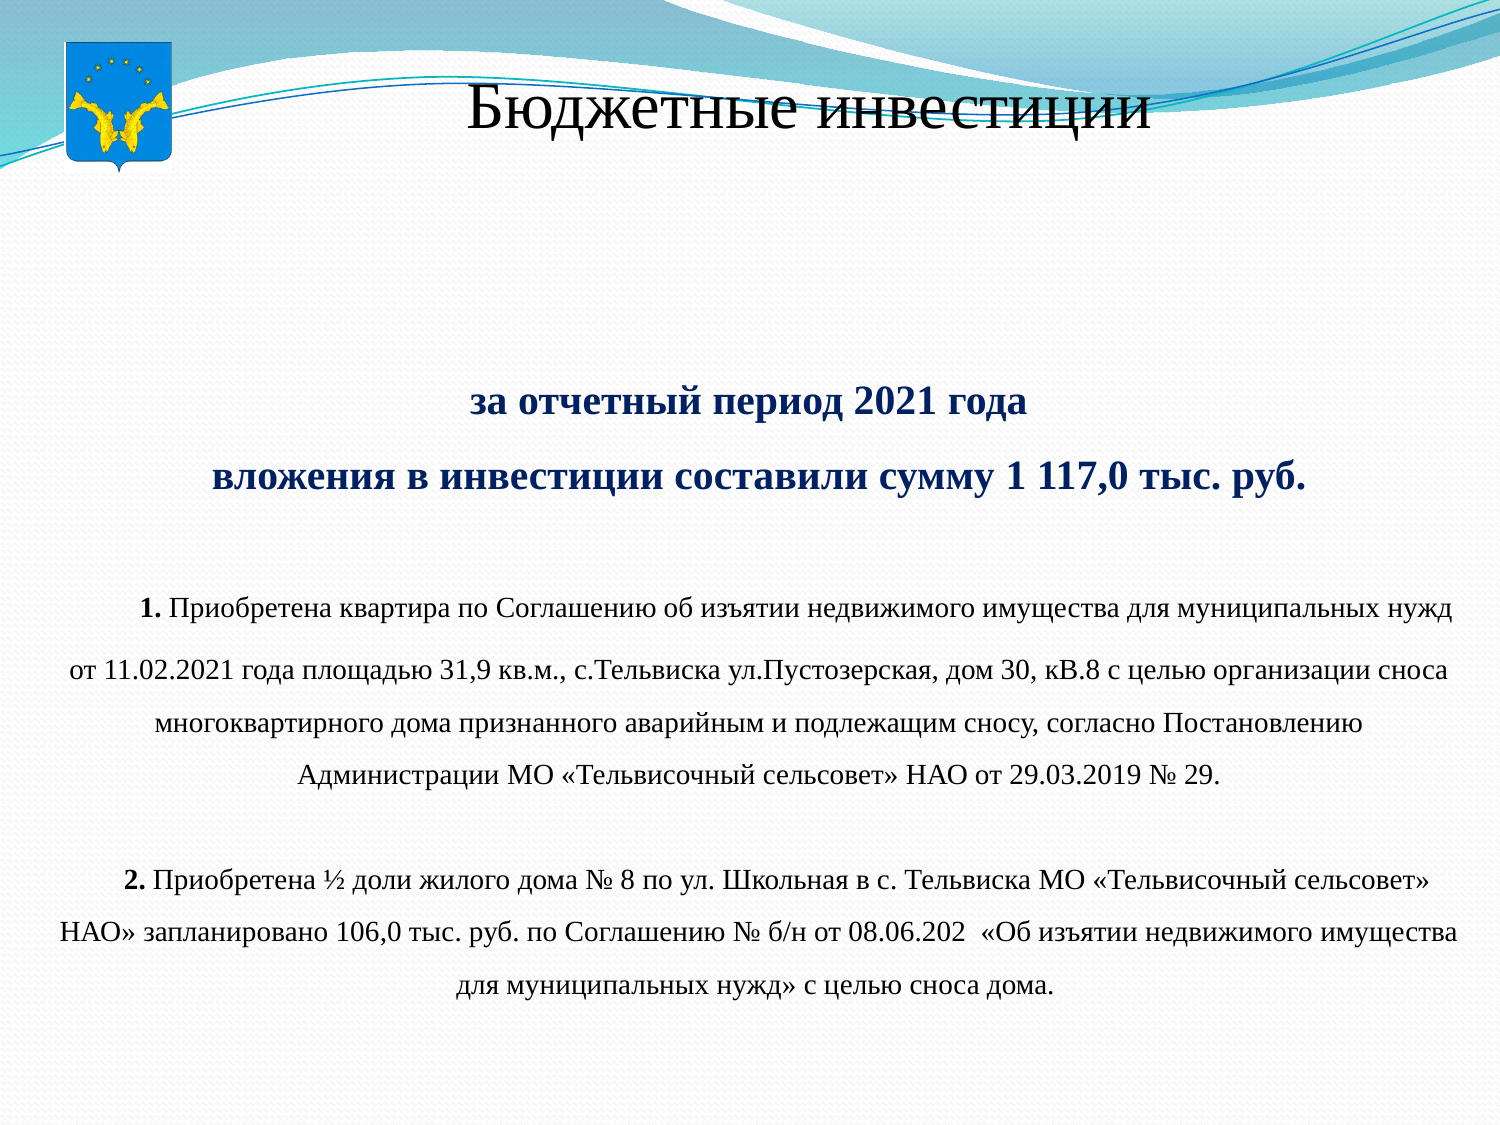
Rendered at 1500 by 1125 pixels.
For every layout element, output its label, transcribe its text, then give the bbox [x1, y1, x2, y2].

title за отчетный период 2021 года вложения в инвестиции составили сумму 1 117,0 тыс. руб. 1. Приобретена квартира по Соглашению об изъятии недвижимого имущества для муниципальных нужд от 11.02.2021 года площадью 31,9 кв.м., с.Тельвиска ул.Пустозерская, дом 30, кВ.8 с целью организации сноса многоквартирного дома признанного аварийным и подлежащим сносу, согласно Постановлению Администрации МО «Тельвисочный сельсовет» НАО от 29.03.2019 № 29. 2. Приобретена ½ доли жилого дома № 8 по ул. Школьная в с. Тельвиска МО «Тельвисочный сельсовет» НАО» запланировано 106,0 тыс. руб. по Соглашению № б/н от 08.06.202 «Об изъятии недвижимого имущества для муниципальных нужд» с целью сноса дома. [53, 373, 1466, 1035]
text_box Бюджетные инвестиции [360, 54, 1259, 150]
picture [64, 42, 172, 173]
